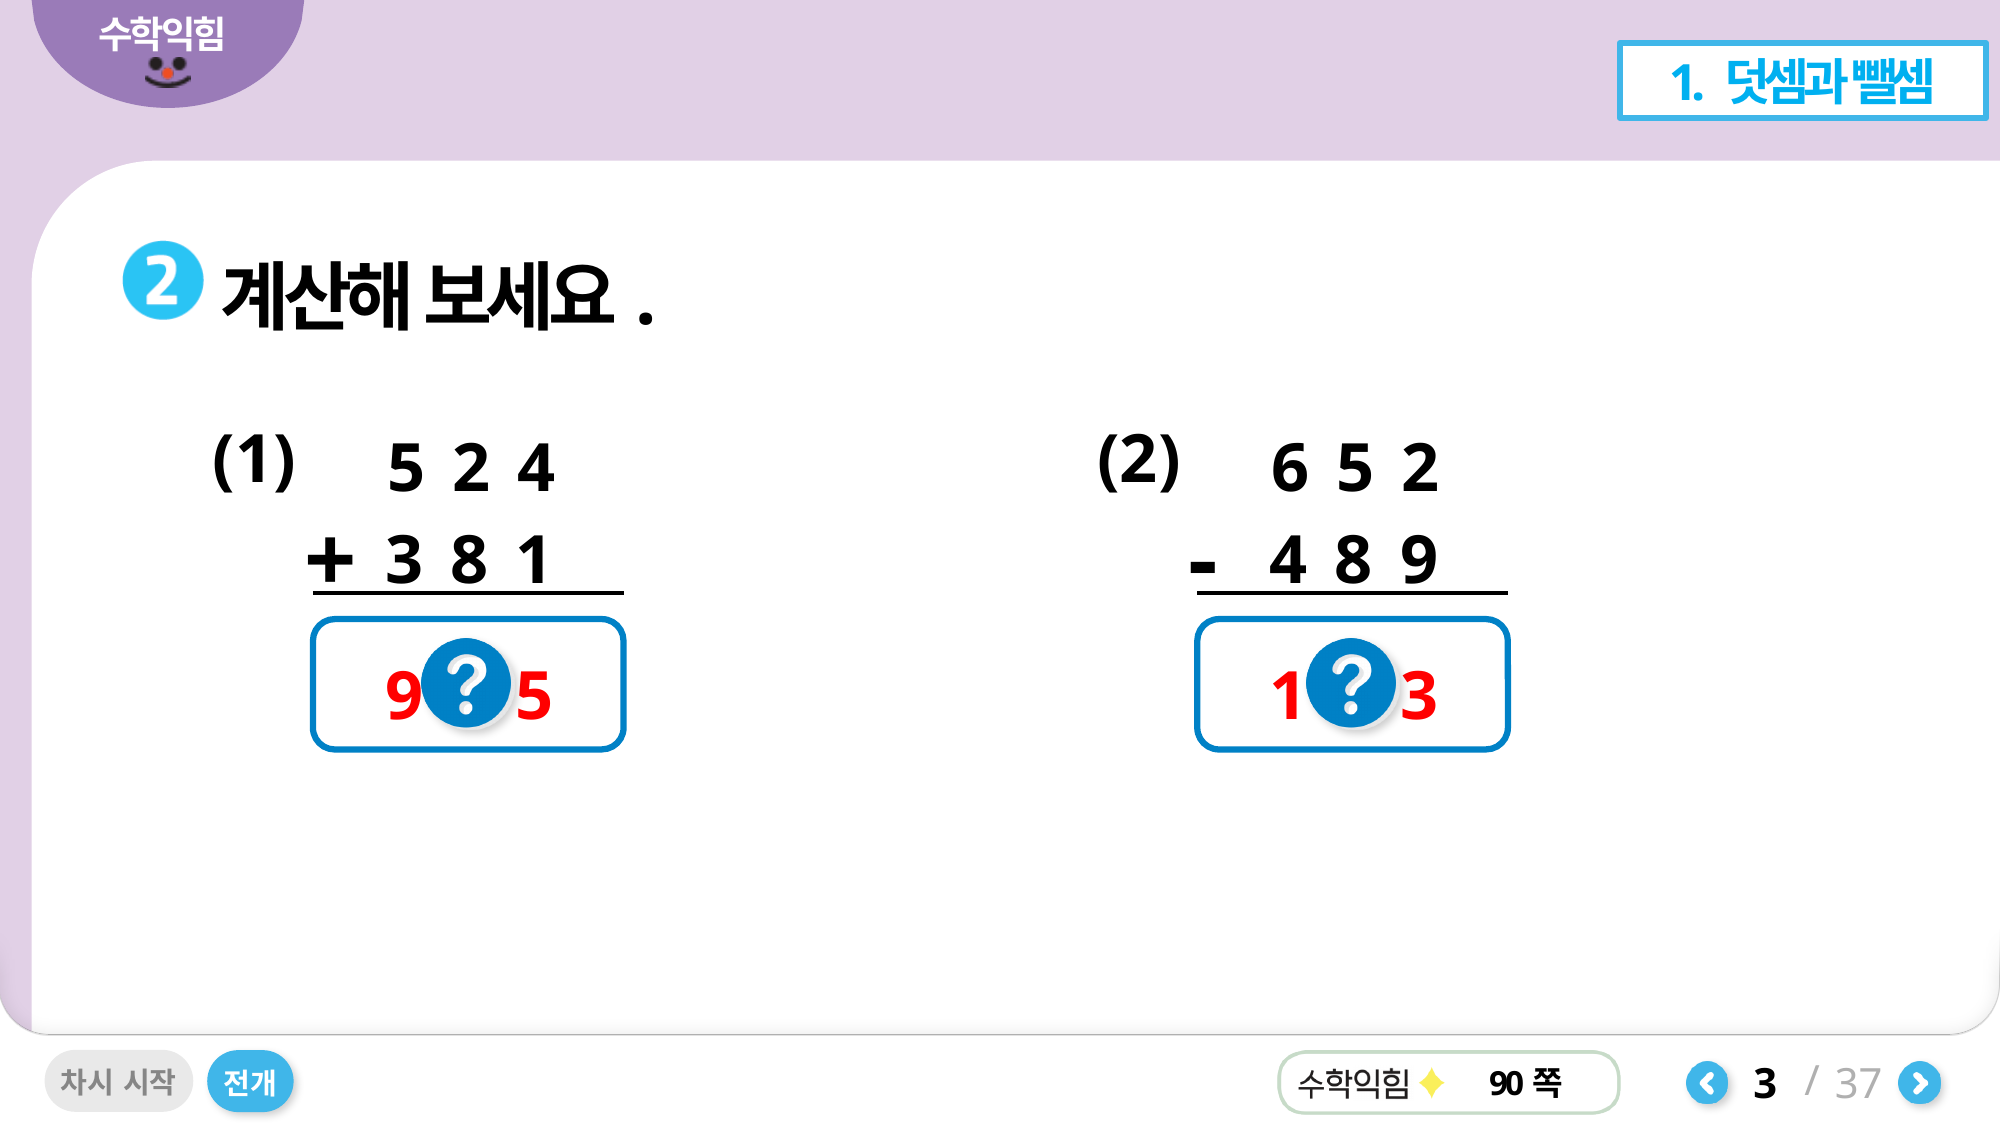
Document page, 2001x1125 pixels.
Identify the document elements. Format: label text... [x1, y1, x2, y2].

text_box 1 6 3 [1401, 637, 1520, 730]
picture [1305, 638, 1400, 731]
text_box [1685, 1061, 1941, 1104]
text_box + [304, 478, 369, 571]
text_box 6 5 2 [1271, 408, 1522, 501]
text_box [312, 619, 624, 750]
text_box 계산해 보세요. [220, 231, 2000, 382]
text_box 3 8 1 [385, 501, 646, 594]
text_box 9 0 5 [385, 637, 421, 730]
text_box (2) [1082, 408, 1197, 504]
text_box - [1188, 478, 1253, 571]
picture [0, 929, 2000, 1125]
text_box 5 2 4 [387, 408, 637, 501]
picture [421, 638, 515, 731]
text_box 차시 시작 [42, 1047, 196, 1114]
text_box [1197, 619, 1508, 750]
text_box (1) [198, 408, 312, 504]
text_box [1276, 1049, 1621, 1116]
text_box 1. 덧셈과 뺄셈 [1619, 43, 1987, 118]
text_box 1 6 3 [1270, 637, 1306, 730]
picture [145, 57, 191, 88]
picture [121, 238, 205, 322]
text_box 전개 [205, 1048, 296, 1115]
text_box 4 8 9 [1270, 501, 1530, 594]
text_box 9 0 5 [516, 637, 636, 730]
